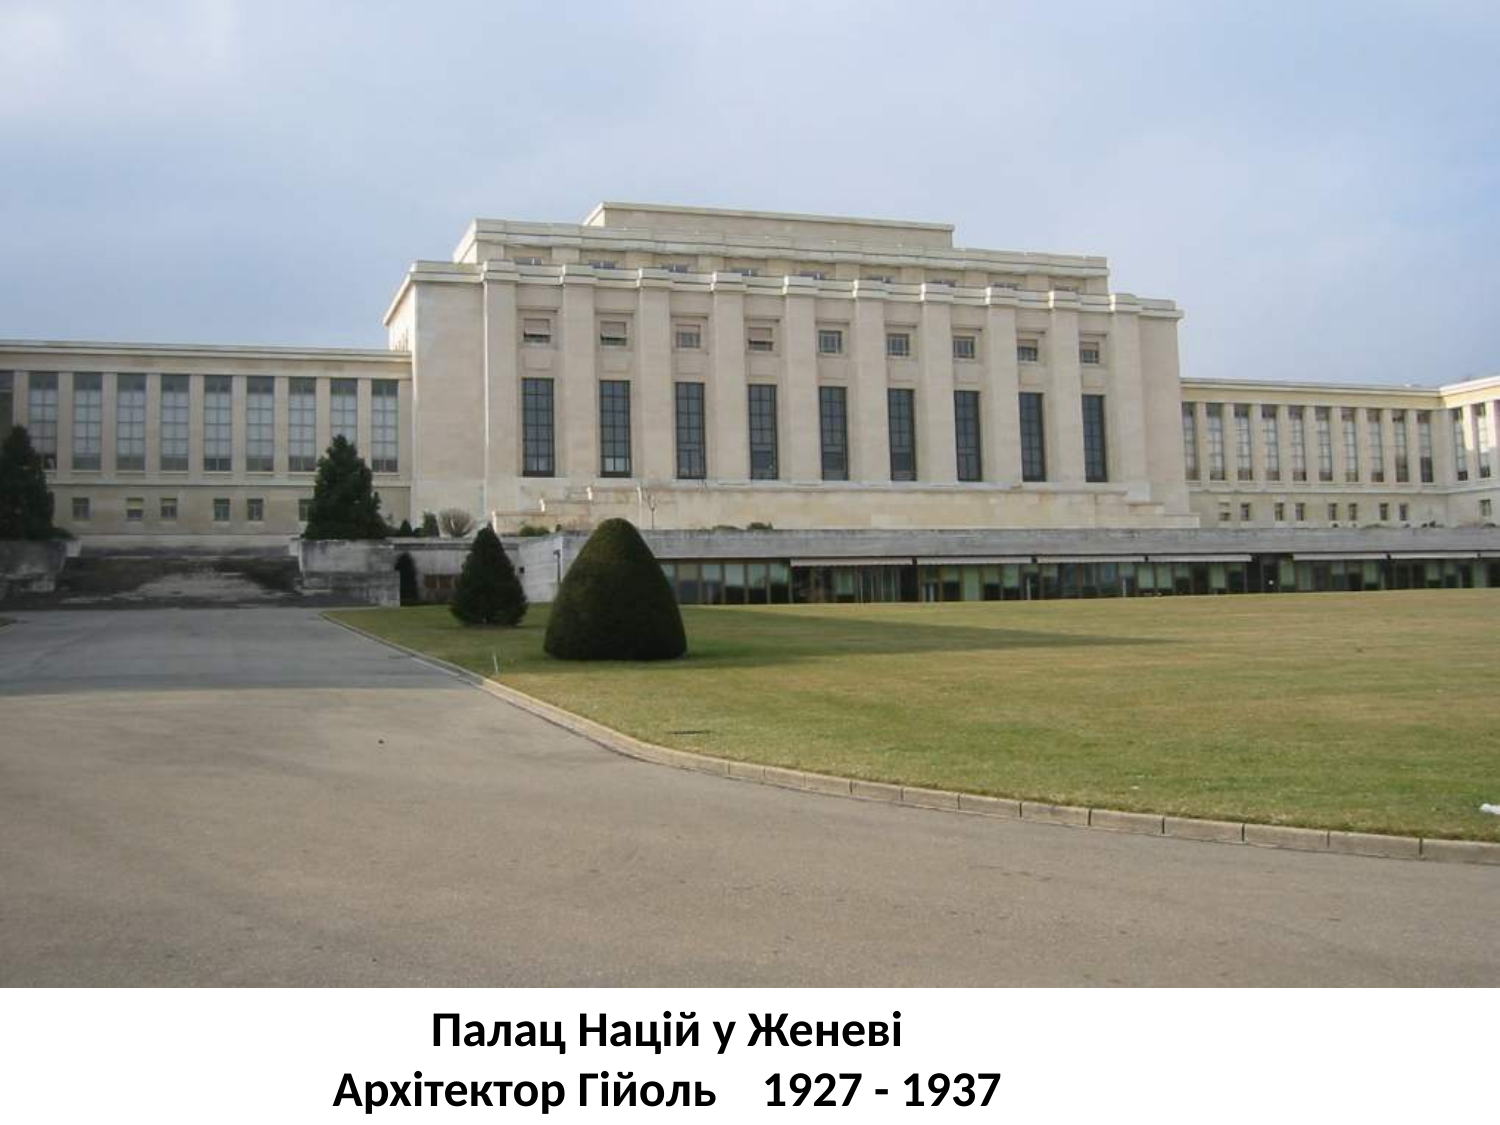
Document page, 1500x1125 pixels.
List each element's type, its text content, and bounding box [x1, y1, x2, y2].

text_box Палац Націй у Женеві Архітектор Гійоль 1927 - 1937 [182, 996, 1152, 1124]
picture [0, 0, 1500, 988]
